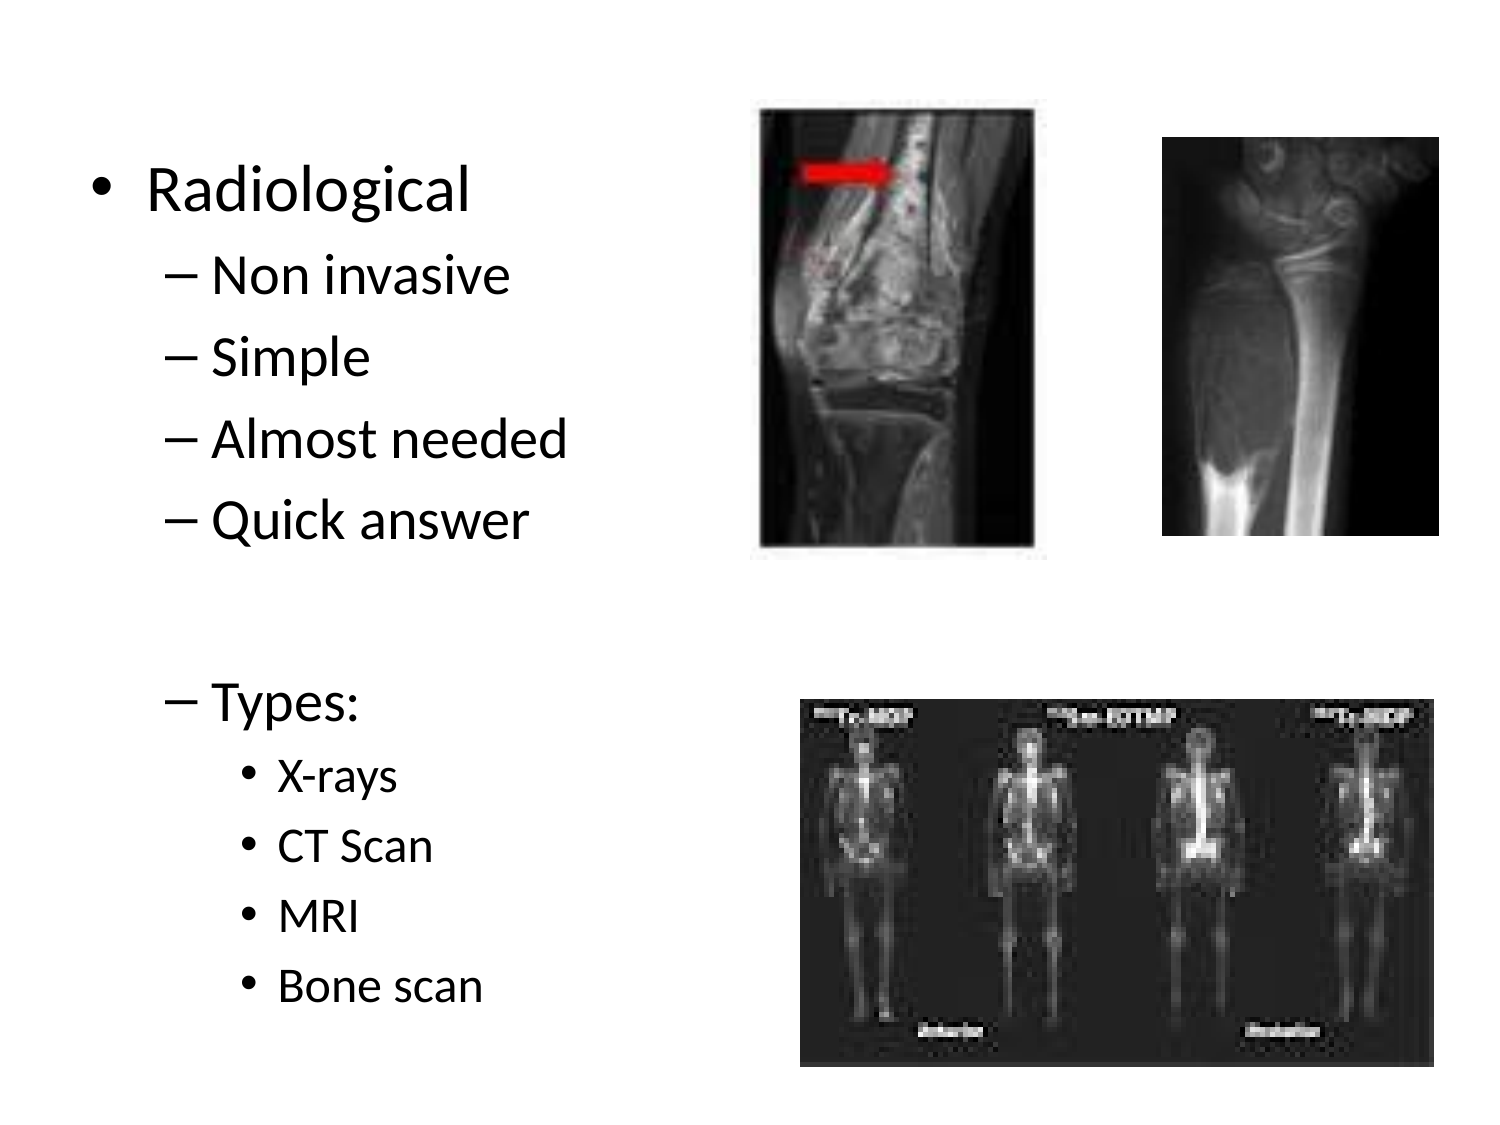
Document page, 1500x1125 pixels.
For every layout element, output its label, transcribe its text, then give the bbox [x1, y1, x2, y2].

list Radiological Non invasive Simple Almost needed Quick answer Types: X-rays CT Scan MRI Bone scan [75, 137, 1425, 1125]
picture [799, 699, 1435, 1067]
picture [749, 99, 1047, 560]
picture [1162, 137, 1439, 536]
